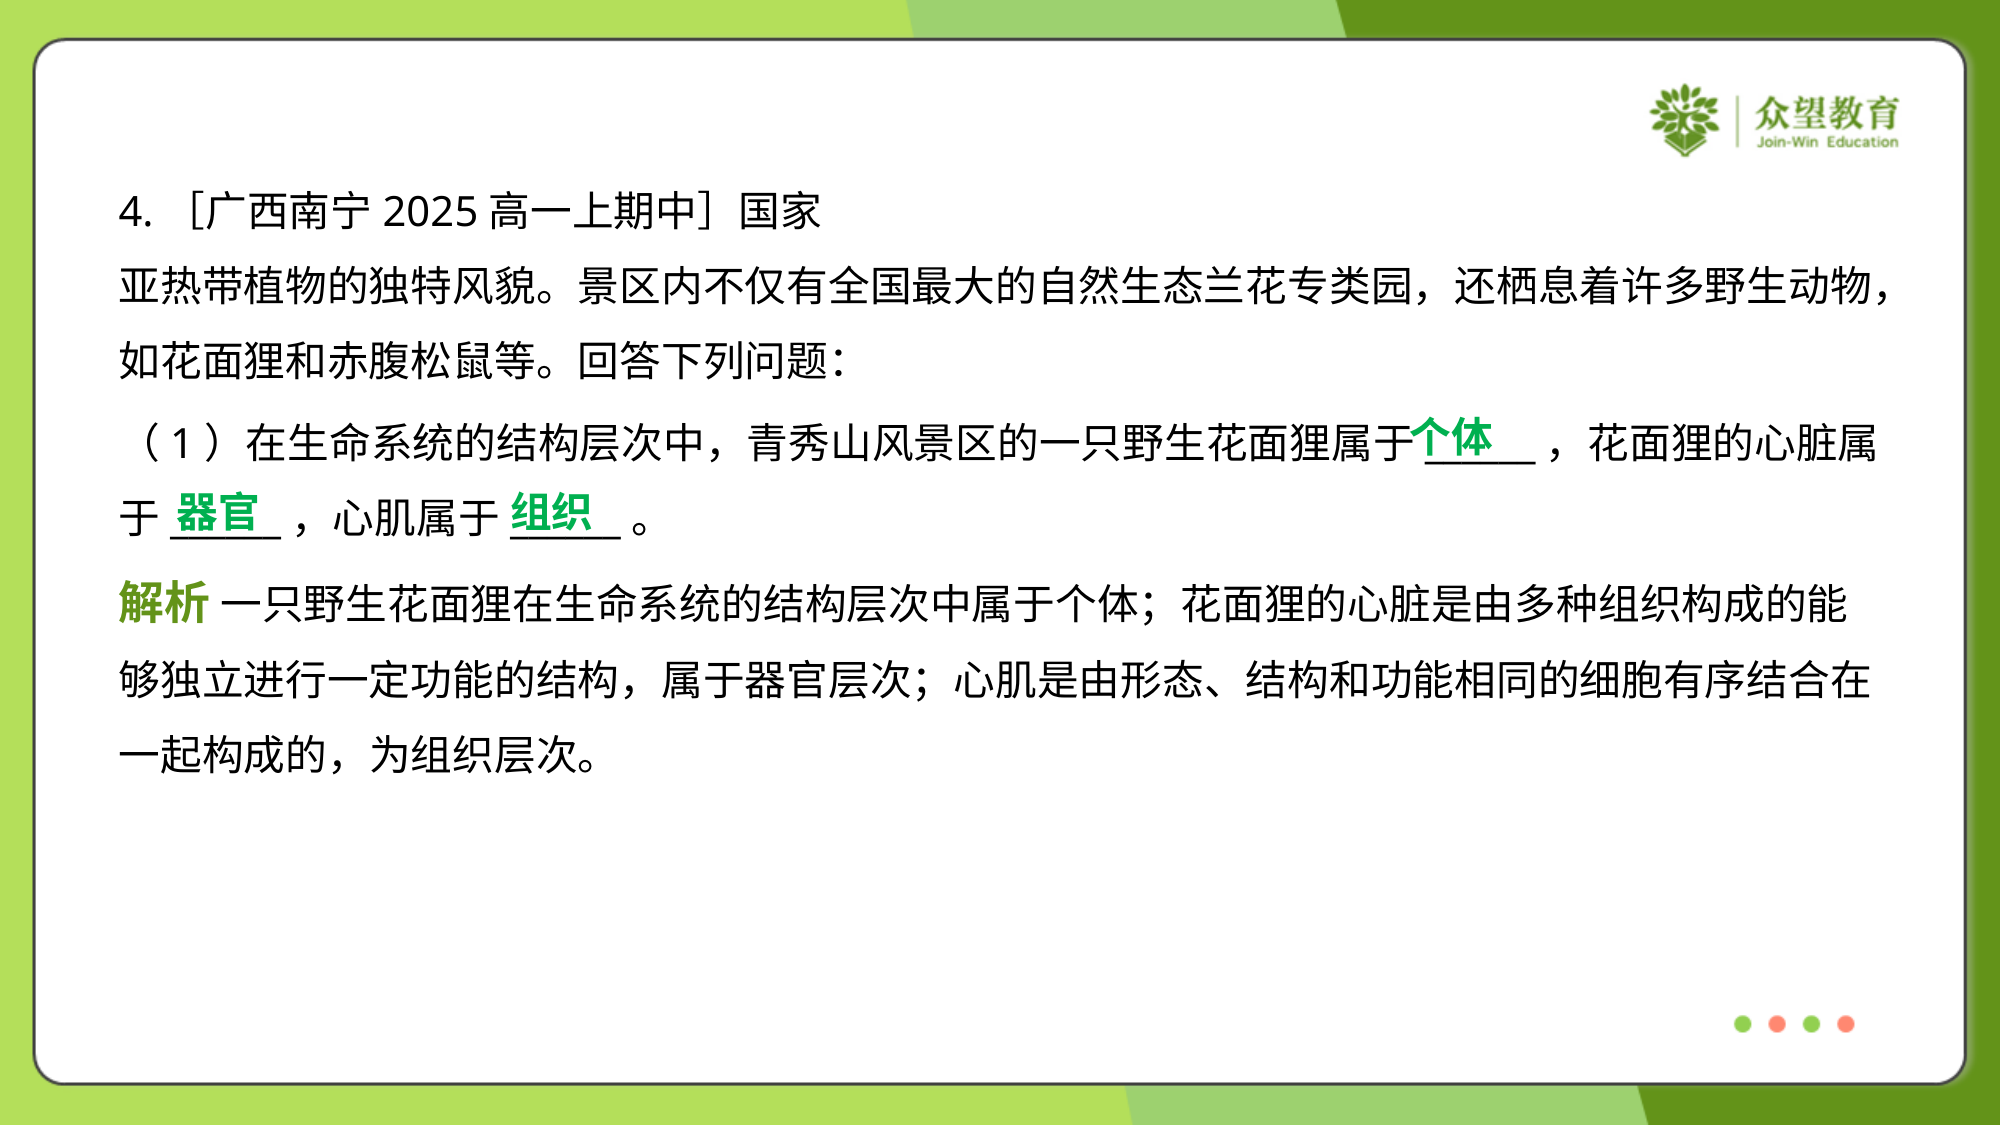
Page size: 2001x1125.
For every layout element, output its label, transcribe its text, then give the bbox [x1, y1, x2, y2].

text_box 个体 [1394, 385, 1509, 461]
text_box 器官 [161, 460, 276, 536]
text_box 组织 [495, 460, 609, 536]
picture [0, 0, 2000, 1125]
text_box 解析 一只野生花面狸在生命系统的结构层次中属于个体；花面狸的心脏是由多种组织构成的能 够独立进行一定功能的结构，属于器官层次；心肌是由形态、结构和功能相同的细胞有序结合在 一起构成的，为组织层次。 [118, 551, 1883, 779]
text_box （1）在生命系统的结构层次中，青秀山风景区的一只野生花面狸属于______，花面狸的心脏属 于______，心肌属于______。 [118, 392, 1883, 542]
